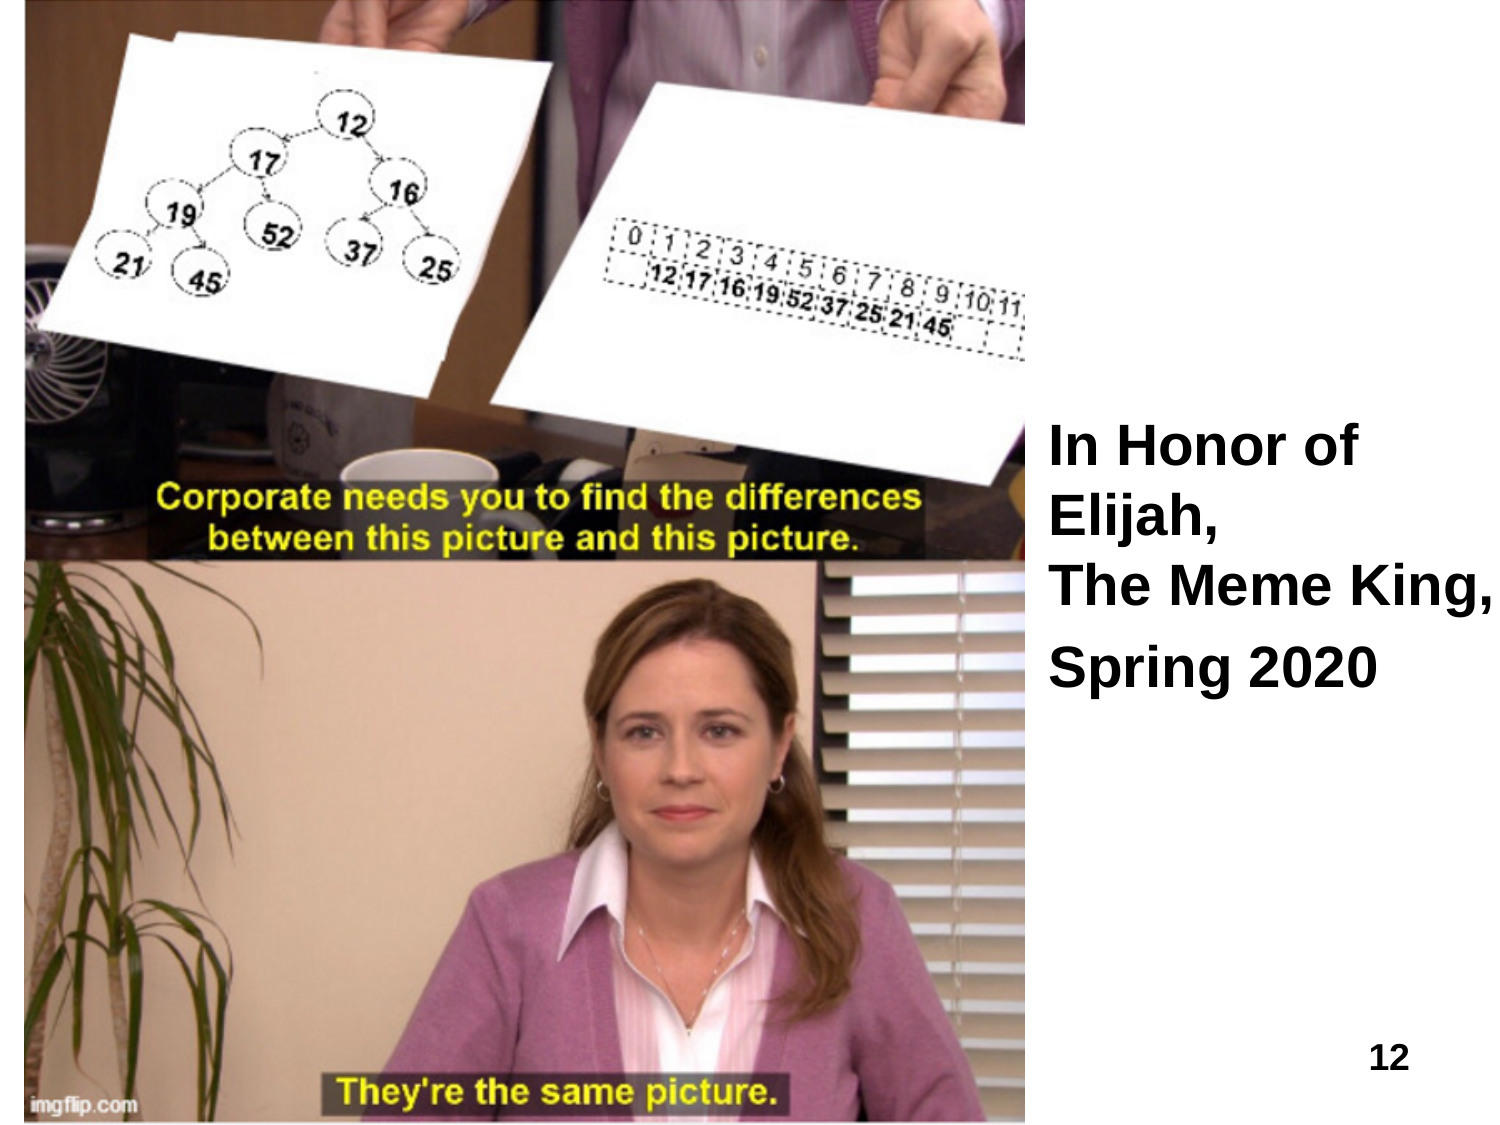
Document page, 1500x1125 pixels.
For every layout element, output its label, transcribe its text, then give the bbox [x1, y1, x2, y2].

footer Heaps [1029, 1024, 1038, 1101]
picture [24, 0, 1026, 1125]
text_box In Honor of Elijah, The Meme King, Spring 2020 [1033, 399, 1500, 707]
slide_number 12 [1112, 1024, 1426, 1101]
